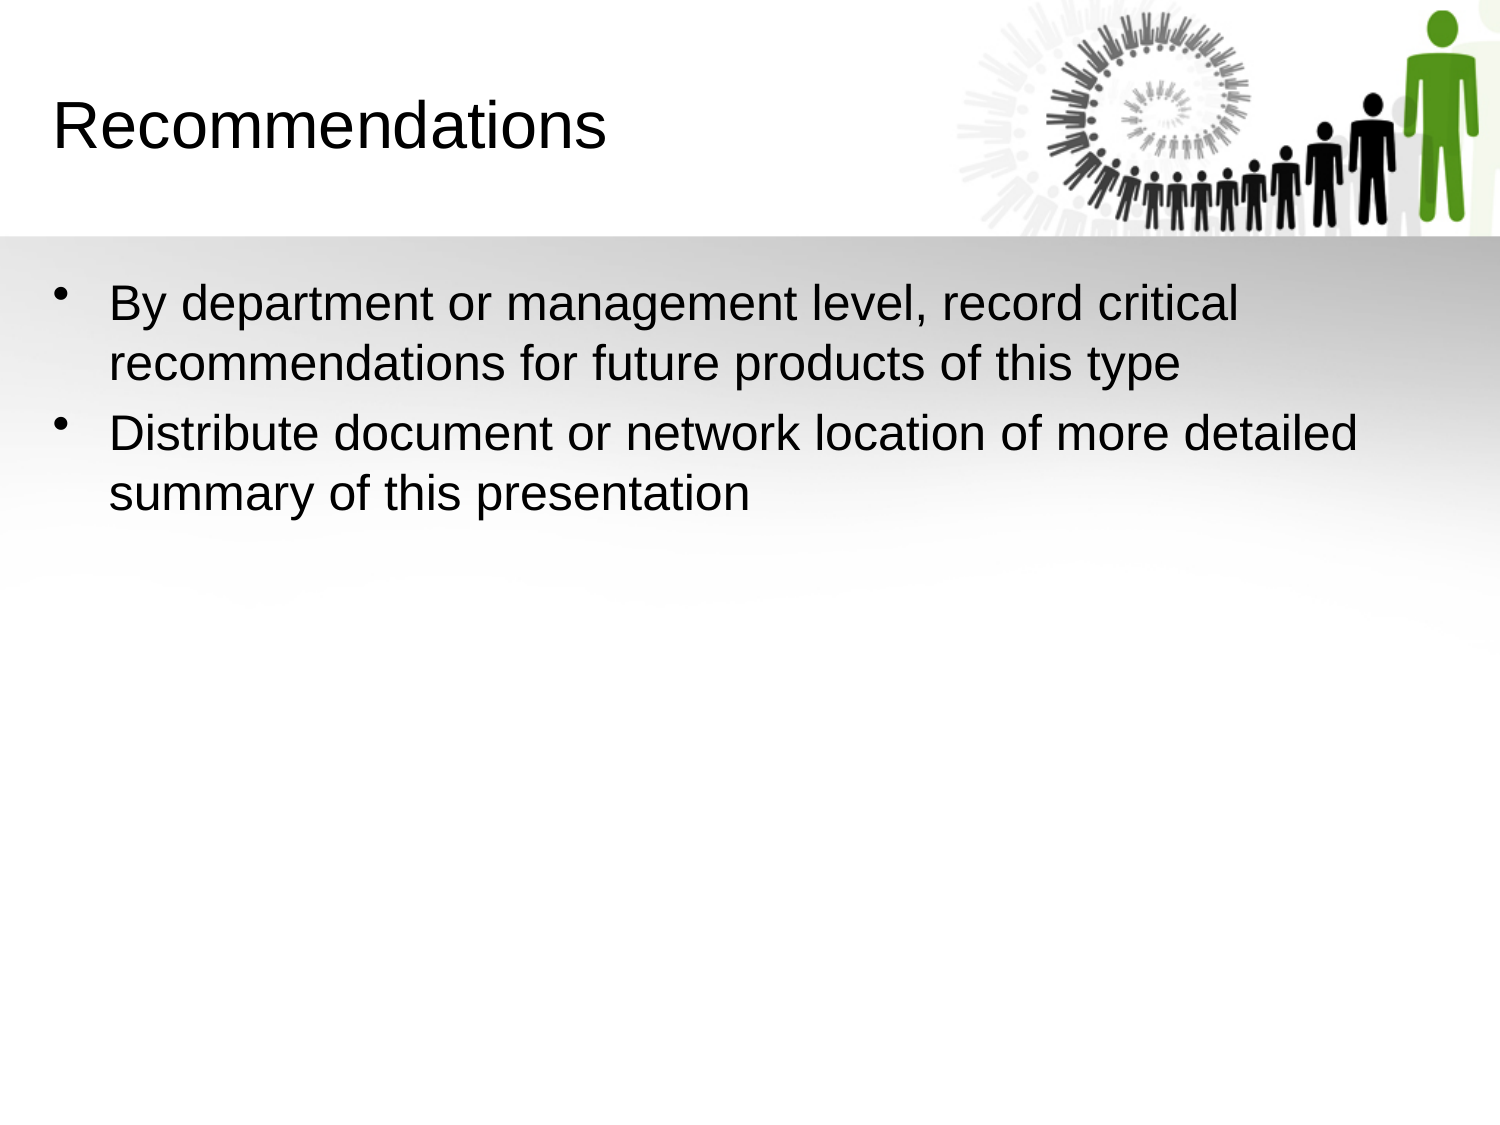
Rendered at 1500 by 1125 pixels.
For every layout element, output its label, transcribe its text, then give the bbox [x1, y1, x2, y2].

picture [0, 0, 1500, 1125]
title Recommendations [37, 21, 1025, 222]
list By department or management level, record critical recommendations for future products of this type Distribute document or network location of more detailed summary of this presentation [37, 262, 1463, 988]
